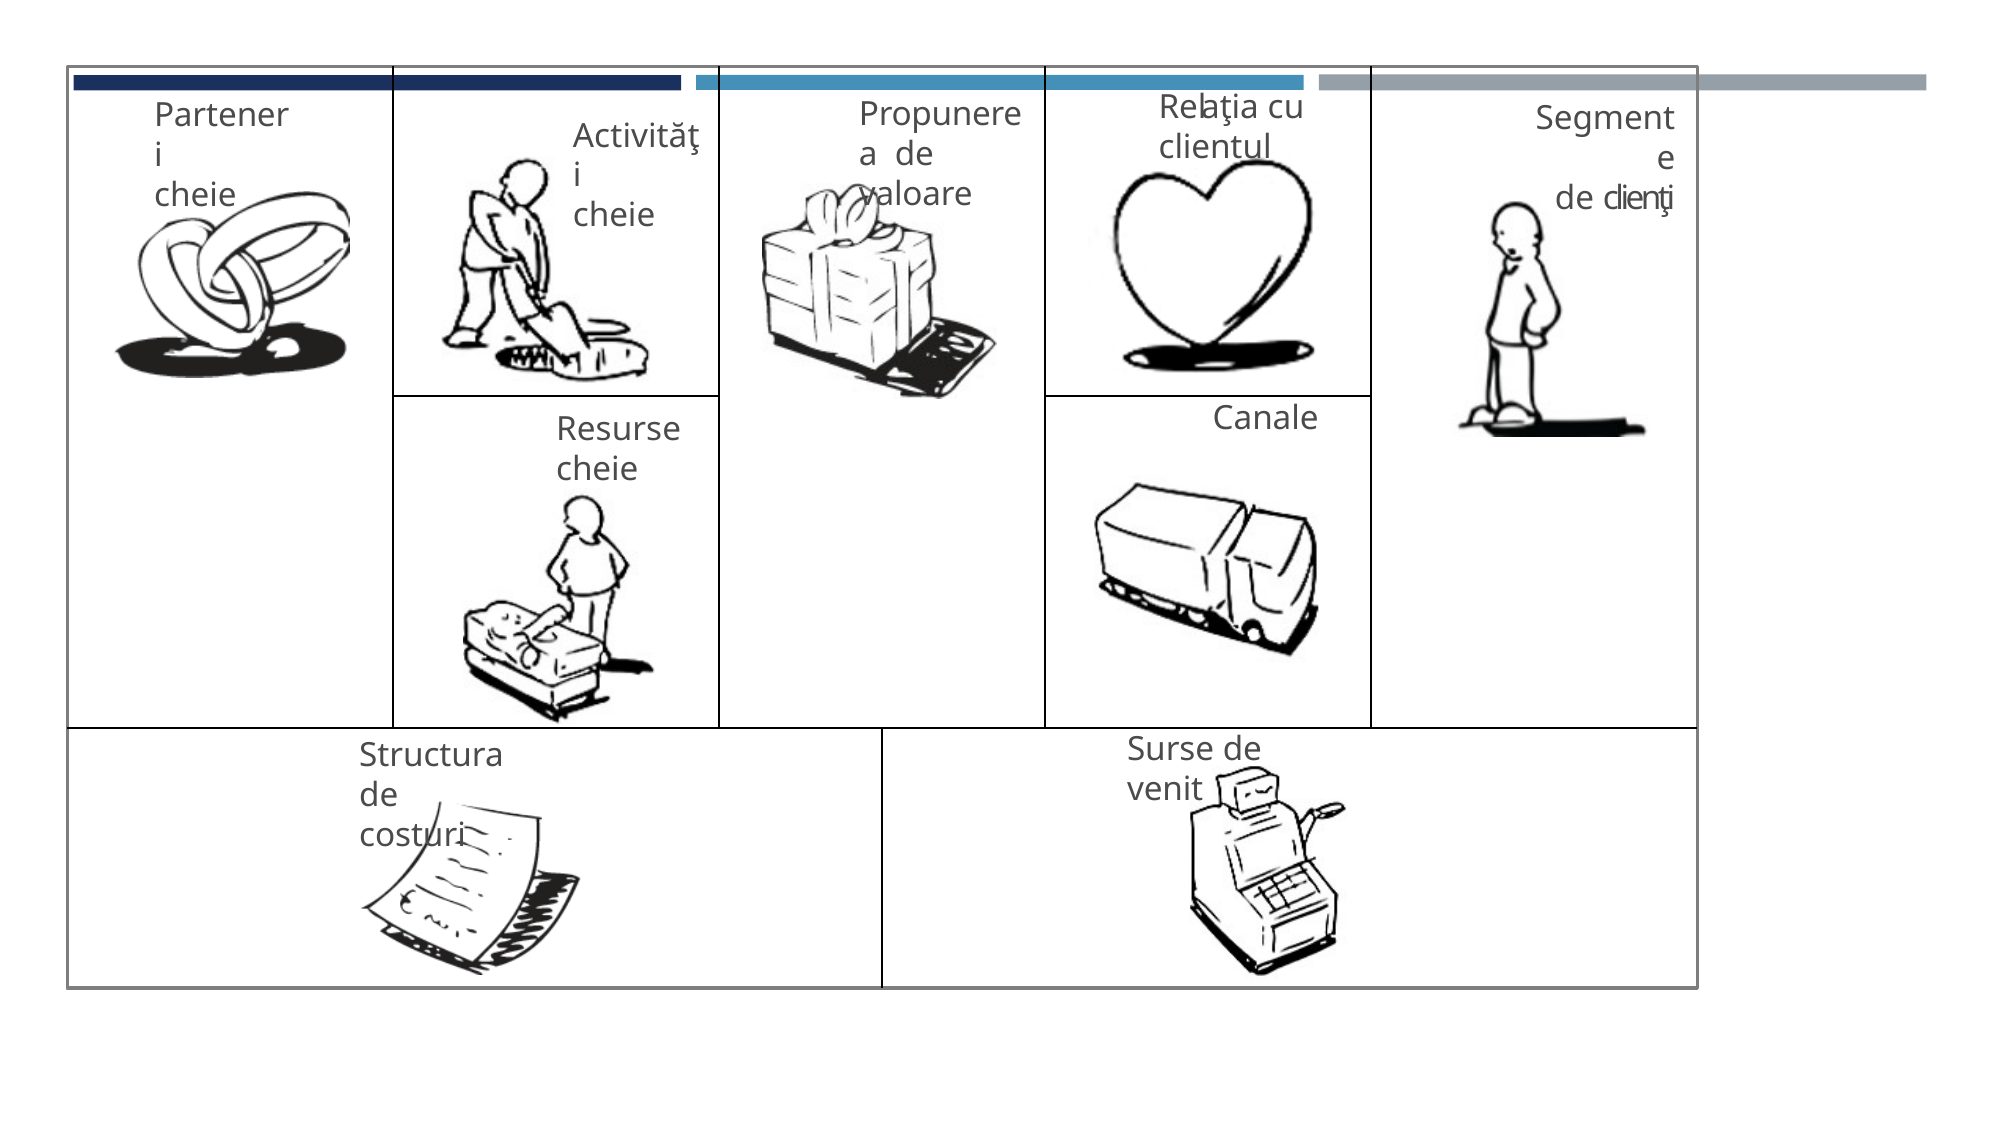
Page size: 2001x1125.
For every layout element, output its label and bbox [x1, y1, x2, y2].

text_box [114, 183, 1649, 437]
text_box [65, 64, 1700, 991]
text_box [463, 474, 1321, 726]
